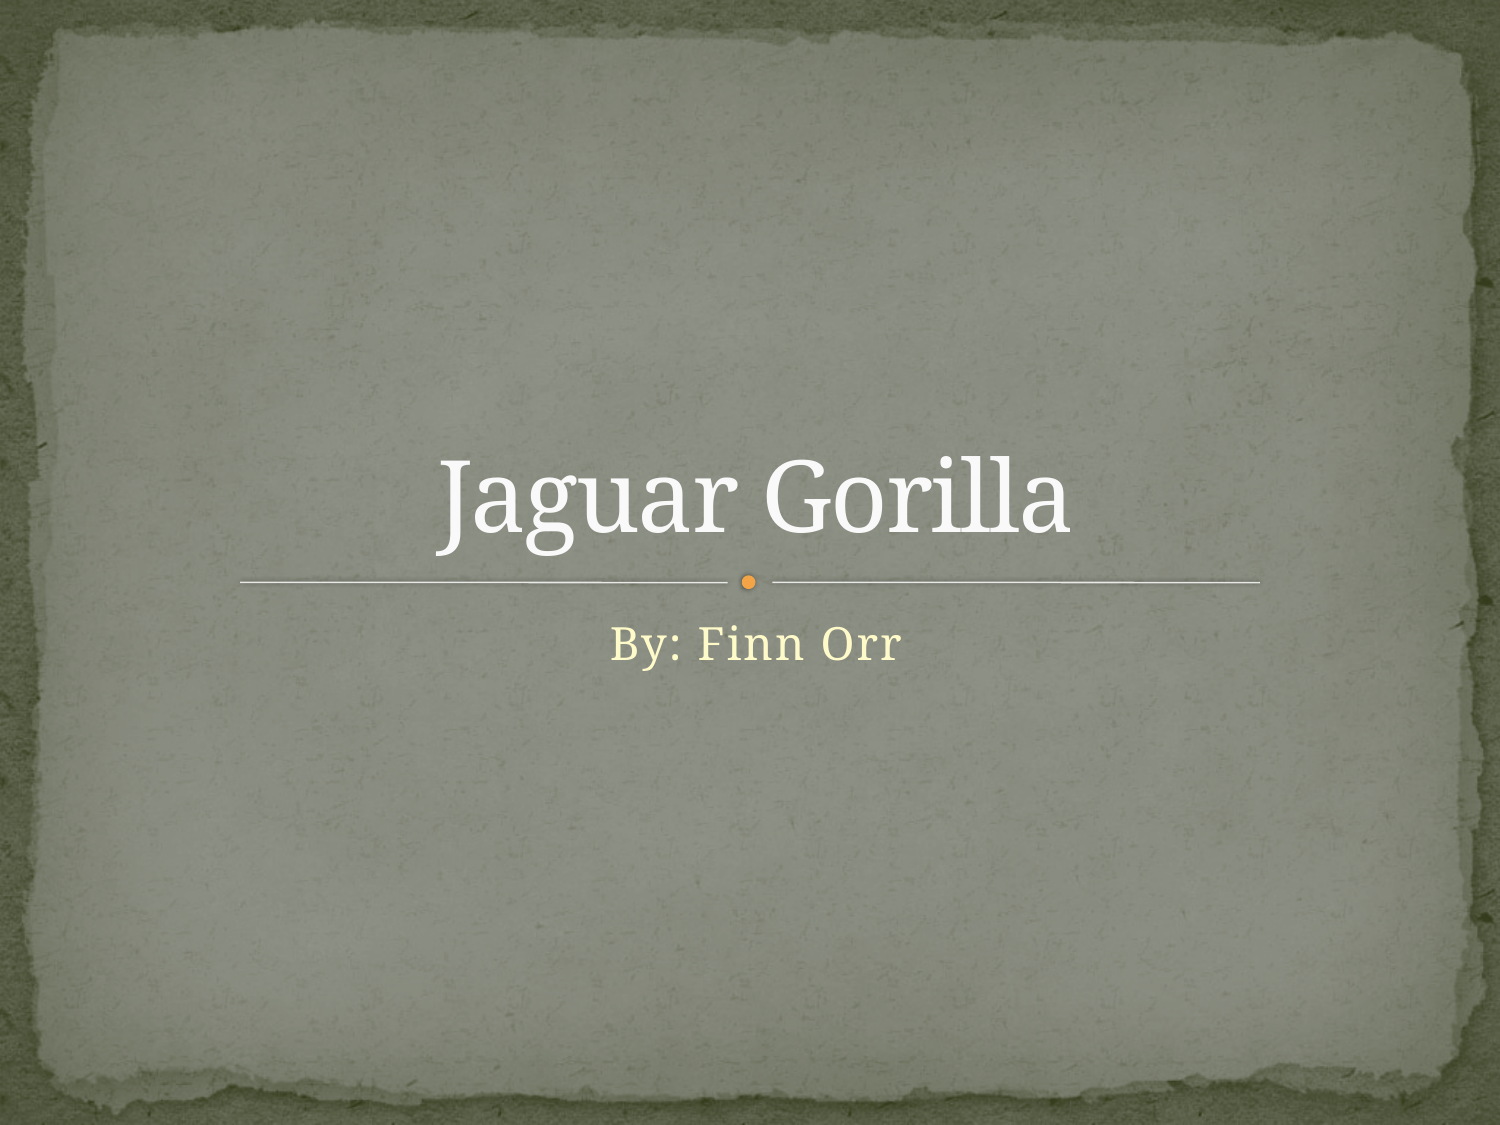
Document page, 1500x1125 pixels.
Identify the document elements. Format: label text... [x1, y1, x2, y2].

subtitle By: Finn Orr [75, 606, 1438, 795]
title Jaguar Gorilla [74, 235, 1438, 561]
